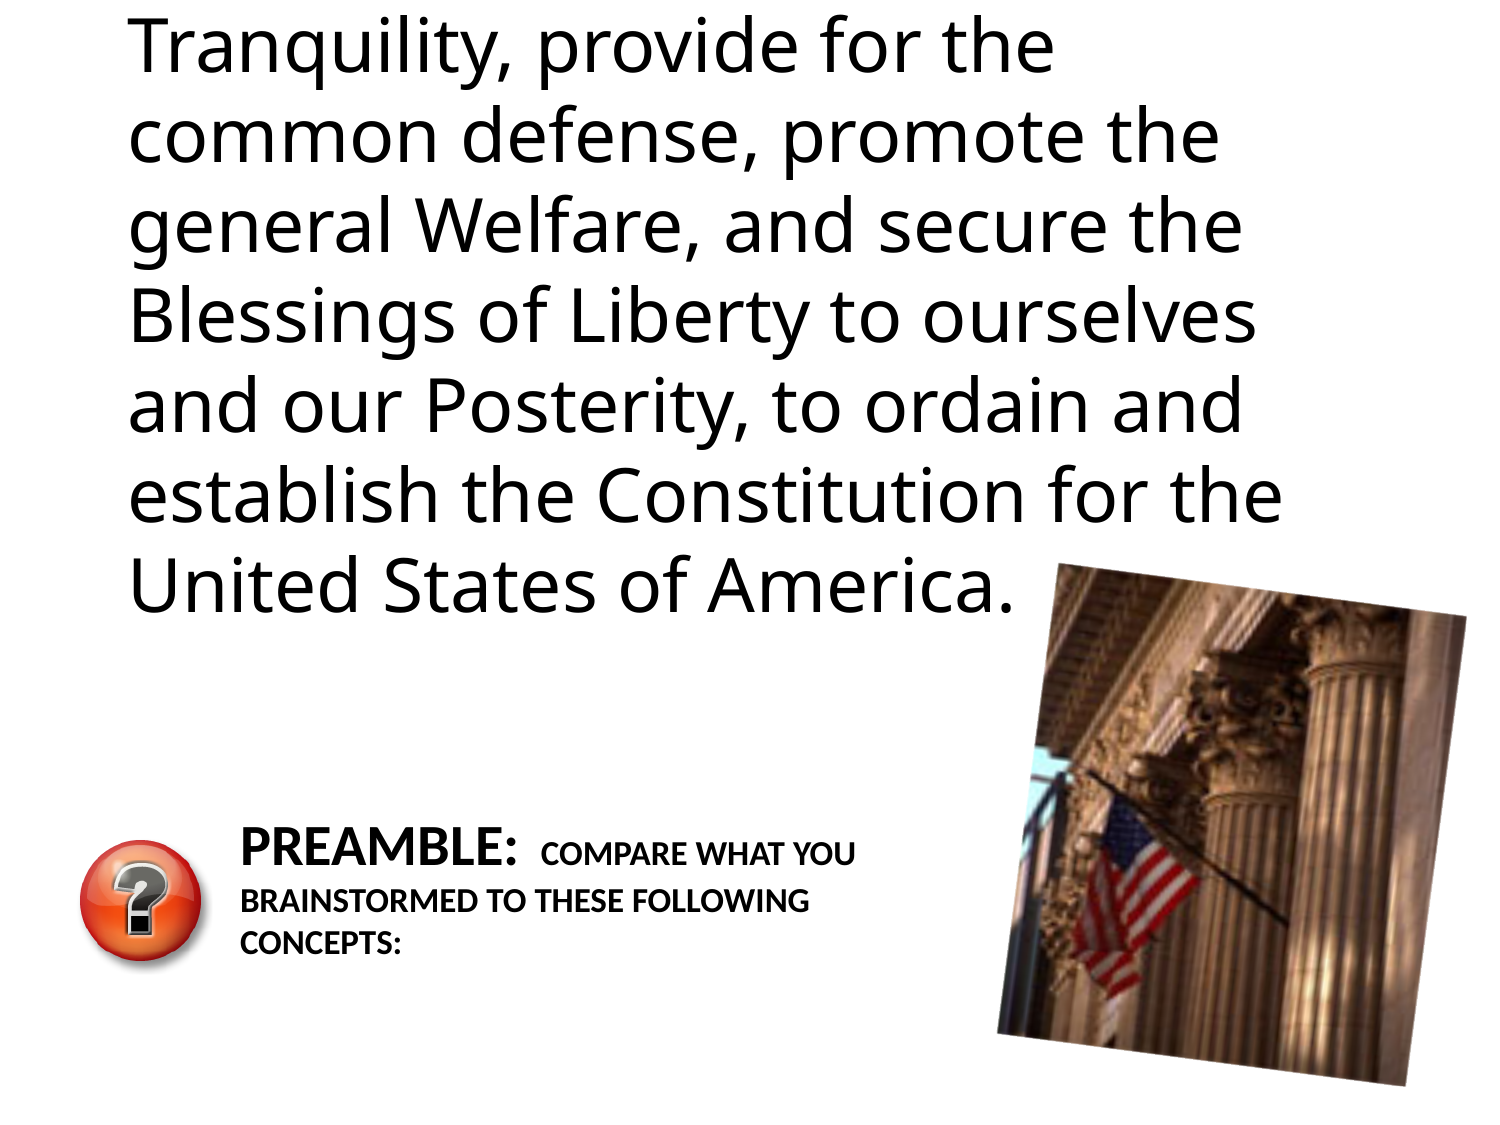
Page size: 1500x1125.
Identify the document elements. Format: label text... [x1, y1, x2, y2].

list We the people of the United States of America, in Order to form a more perfect Union, establish Justice, insure domestic Tranquility, provide for the common defense, promote the general Welfare, and secure the Blessings of Liberty to ourselves and our Posterity, to ordain and establish the Constitution for the United States of America. [112, 62, 1369, 636]
picture [998, 564, 1466, 1086]
picture [74, 837, 213, 976]
title Preamble: compare what you brainstormed to these Following concepts: [225, 800, 963, 1013]
